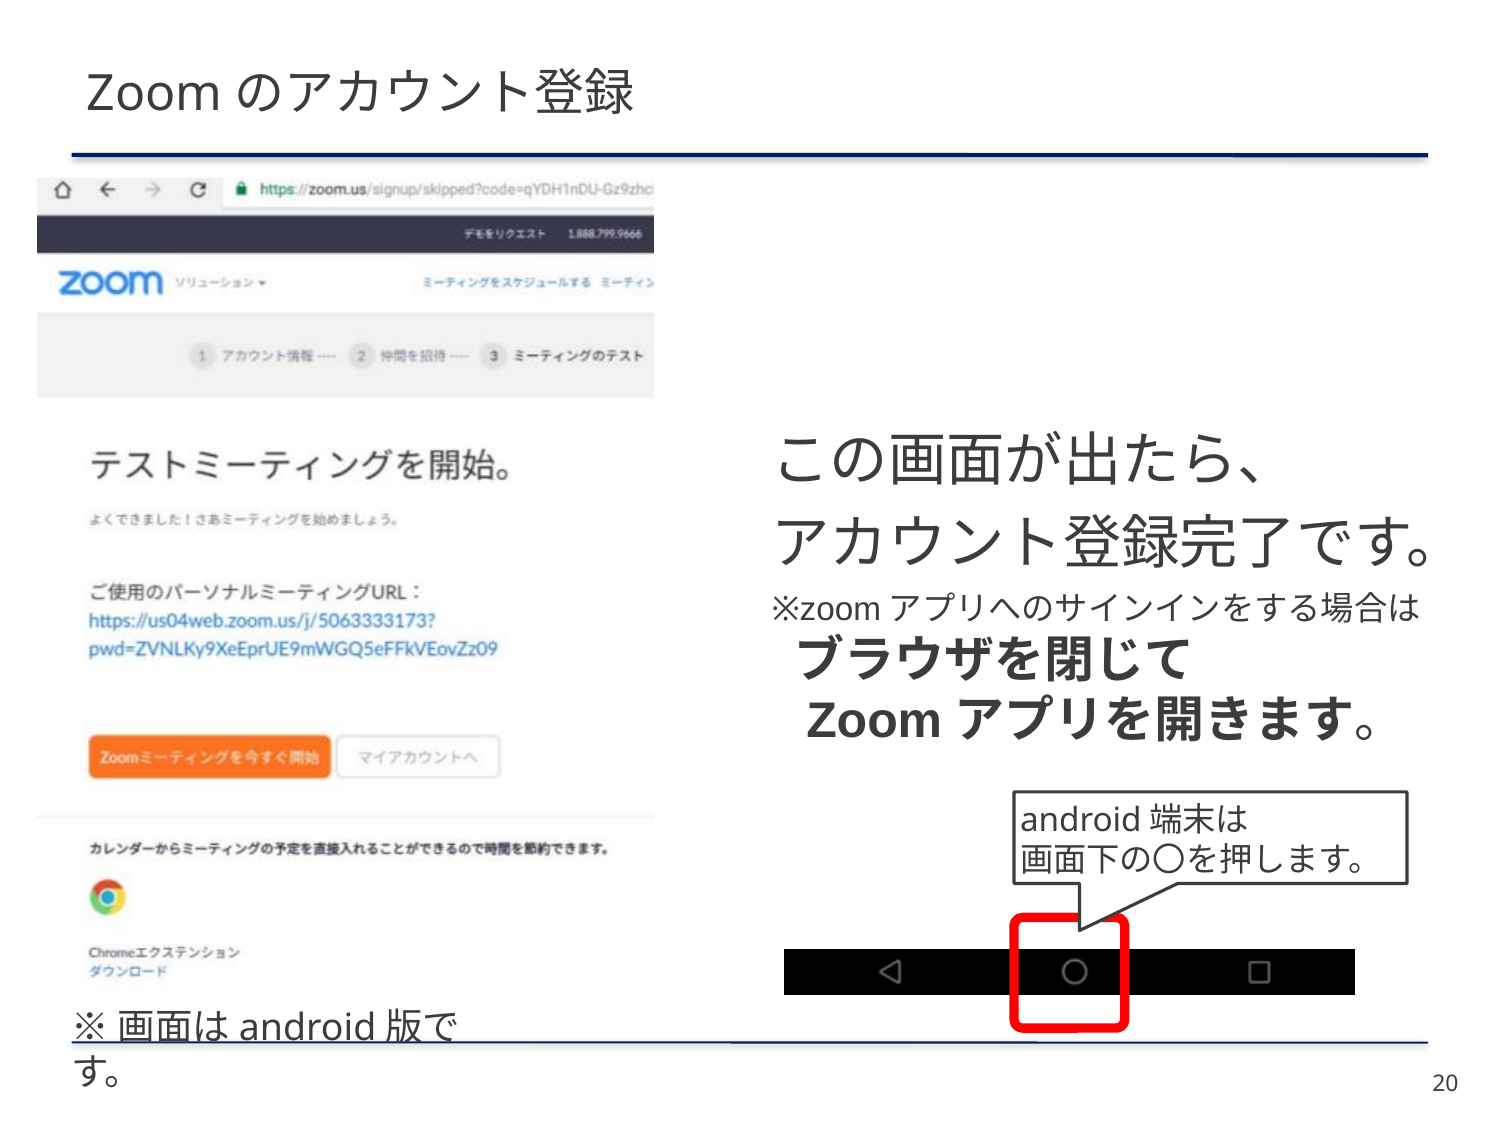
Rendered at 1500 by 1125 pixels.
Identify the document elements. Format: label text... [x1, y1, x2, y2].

slide_number 20 [1417, 1055, 1489, 1113]
text_box [1011, 915, 1127, 947]
title Zoomのアカウント登録 [71, 37, 1429, 143]
text_box [1011, 1002, 1127, 1031]
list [783, 949, 1355, 996]
text_box ※画面はandroid版です。 [55, 1008, 536, 1059]
picture [37, 178, 655, 1000]
text_box この画面が出たら、 アカウント登録完了です。 ※zoomアプリへのサインインをする場合は ブラウザを閉じて Zoomアプリを開きます。 [757, 414, 1480, 755]
text_box android端末は 画面下の〇を押します。 [1011, 789, 1410, 933]
